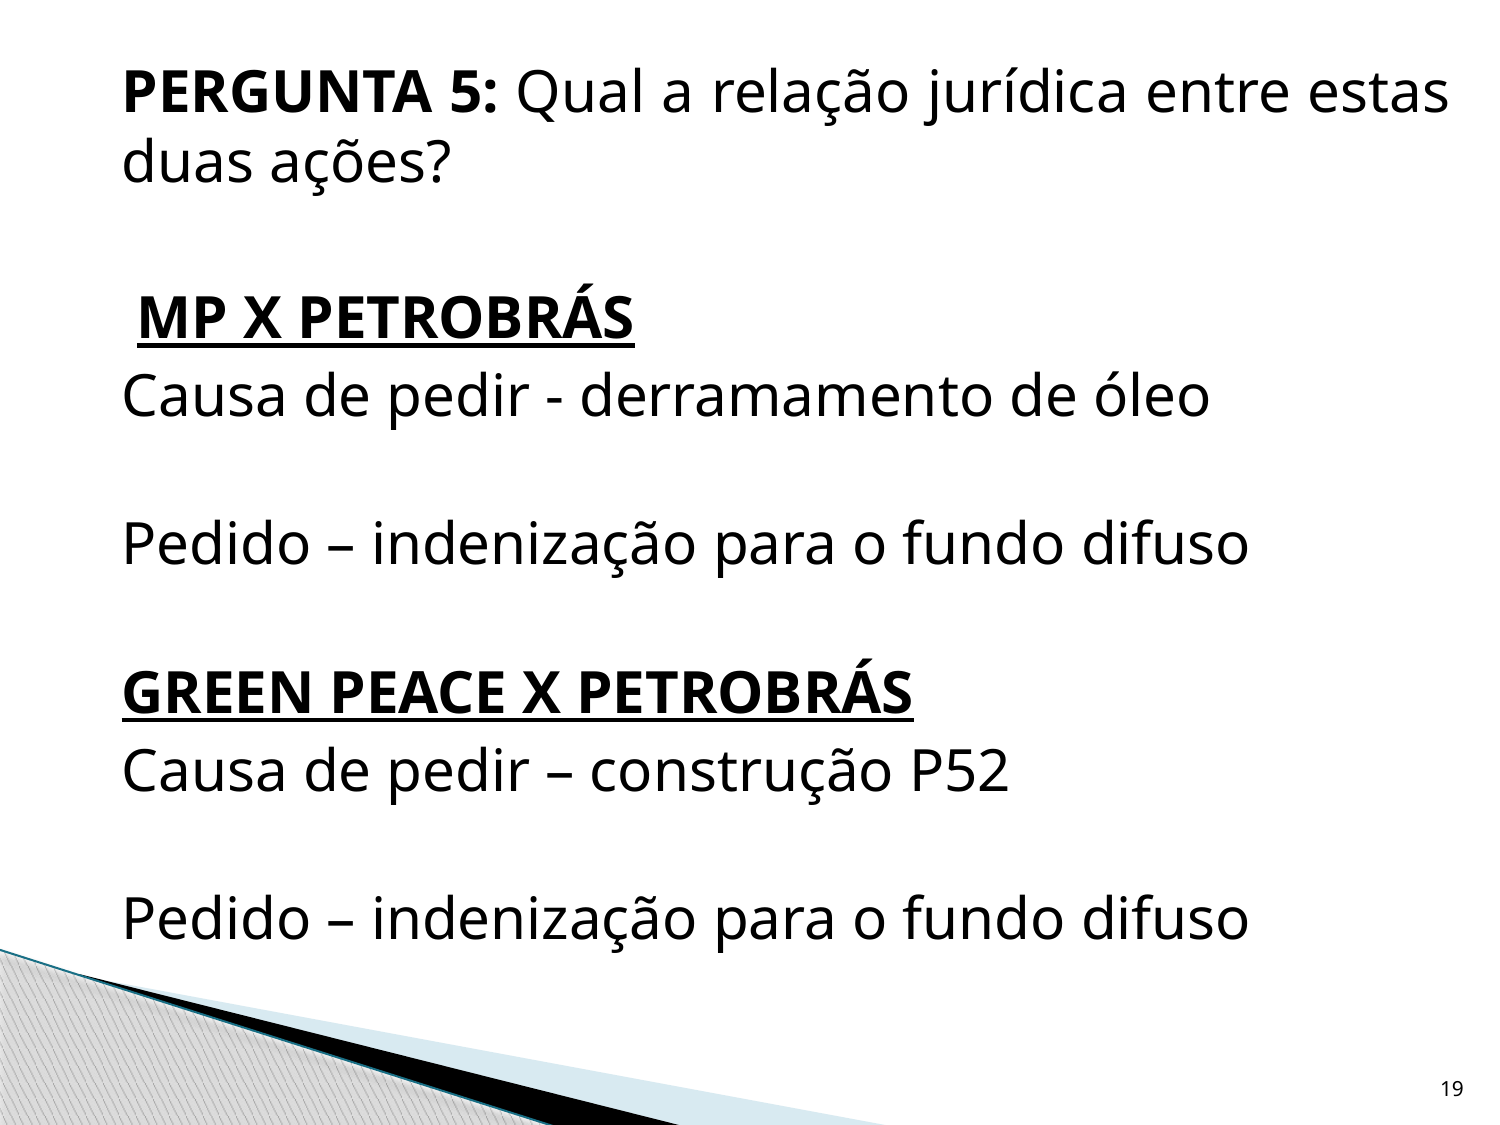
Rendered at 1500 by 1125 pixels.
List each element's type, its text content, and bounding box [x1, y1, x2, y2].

list PERGUNTA 5: Qual a relação jurídica entre estas duas ações? MP X PETROBRÁS Causa de pedir - derramamento de óleo Pedido – indenização para o fundo difuso GREEN PEACE X PETROBRÁS Causa de pedir – construção P52 Pedido – indenização para o fundo difuso [46, 46, 1465, 1079]
slide_number 19 [1418, 1051, 1479, 1112]
